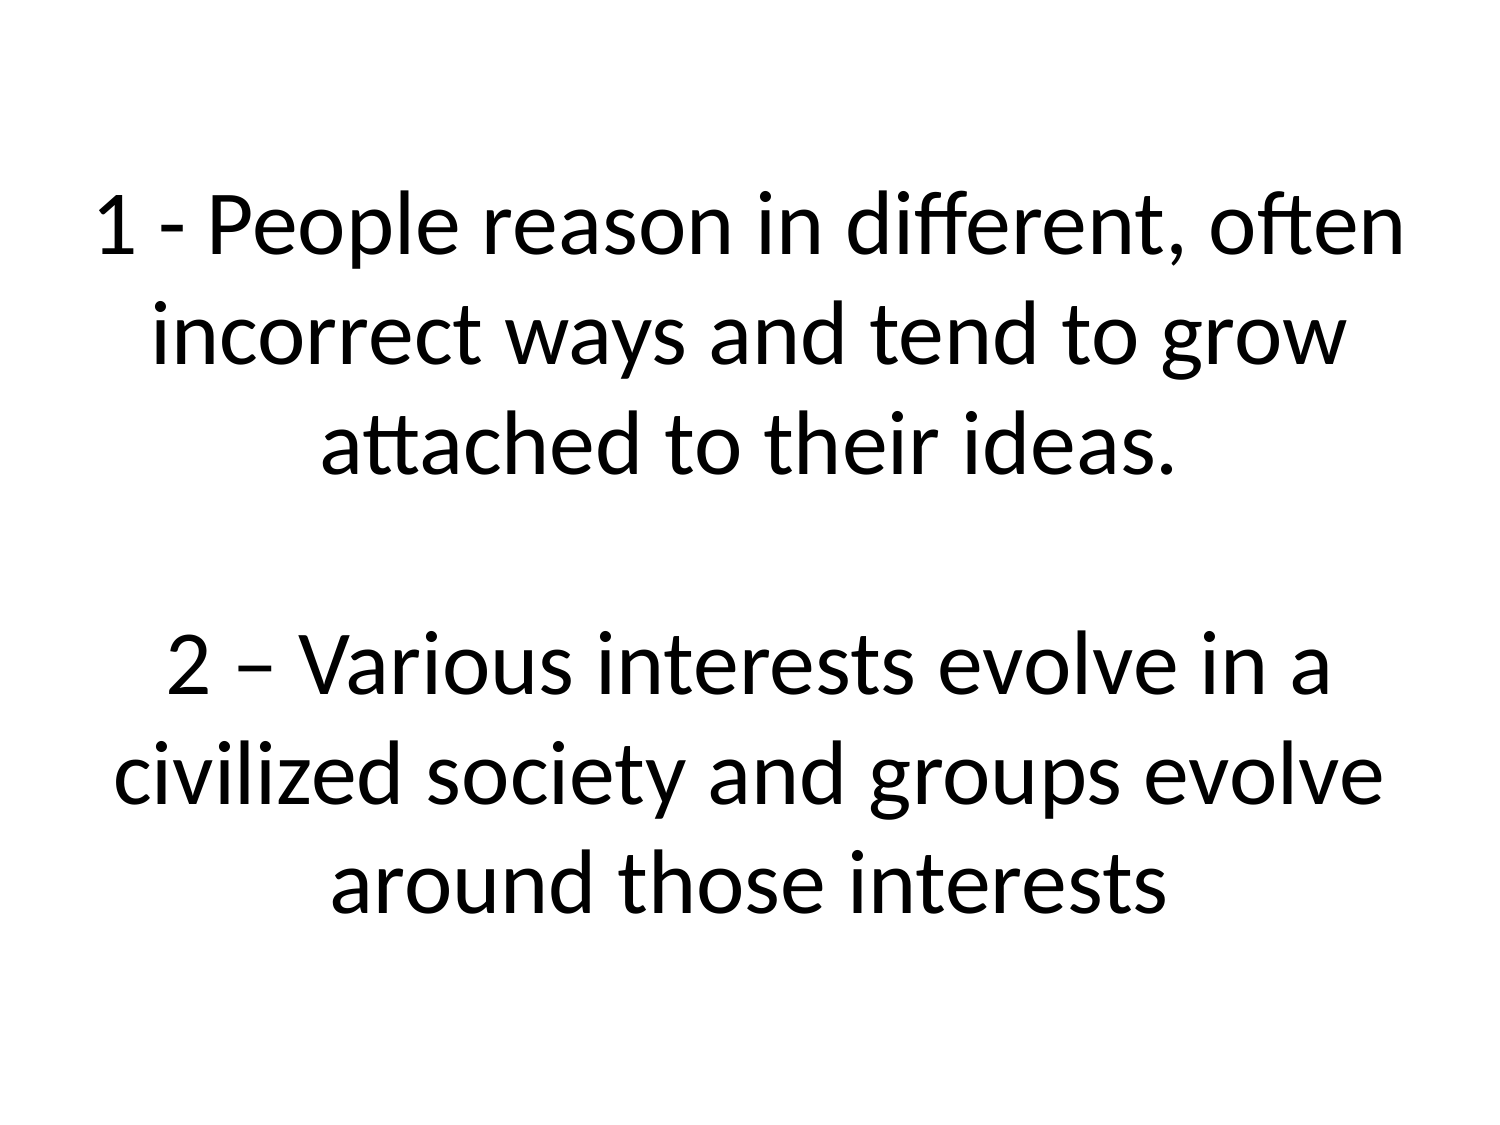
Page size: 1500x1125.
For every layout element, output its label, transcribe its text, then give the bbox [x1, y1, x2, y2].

title 1 - People reason in different, often incorrect ways and tend to grow attached to their ideas. 2 – Various interests evolve in a civilized society and groups evolve around those interests [74, 44, 1426, 1051]
